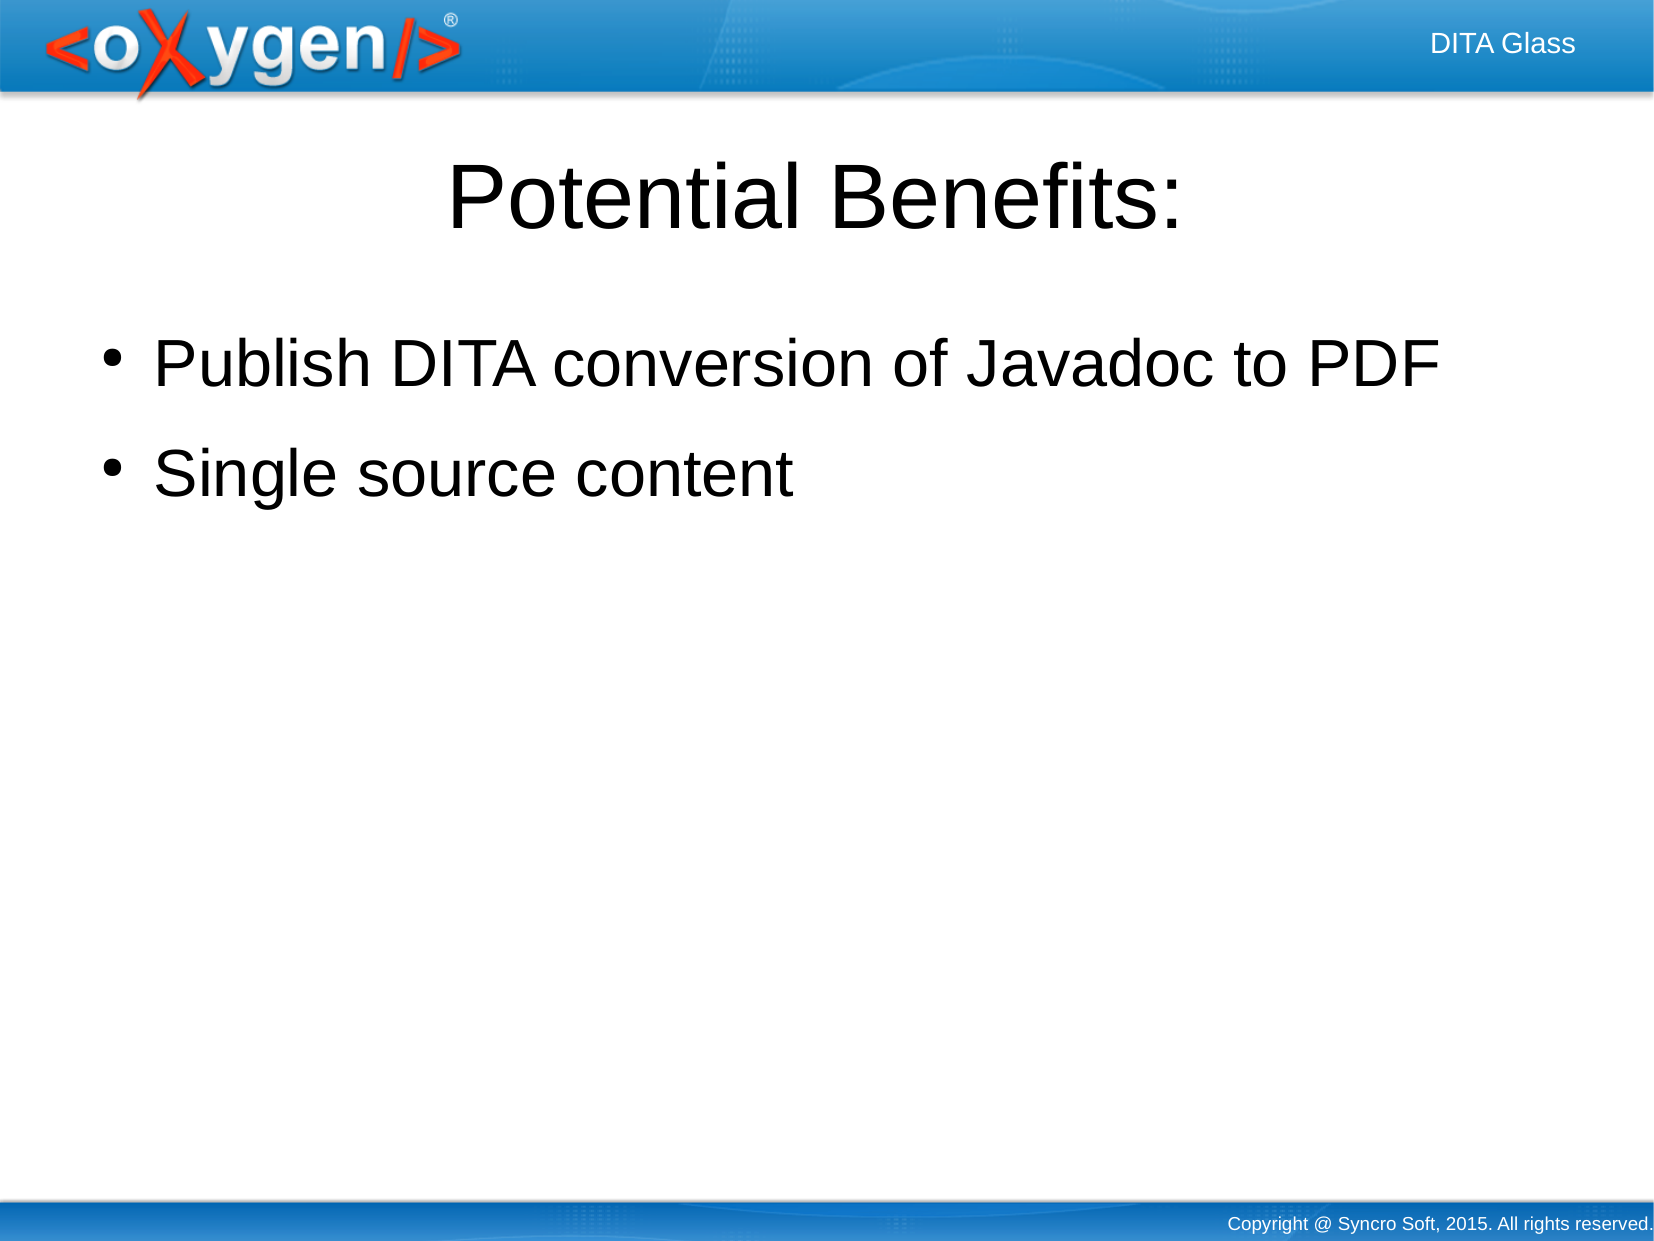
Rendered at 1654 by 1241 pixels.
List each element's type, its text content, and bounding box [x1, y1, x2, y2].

picture [0, 1195, 1654, 1241]
picture [0, 0, 1654, 109]
list Publish DITA conversion of Javadoc to PDF Single source content [82, 319, 1560, 1170]
title Potential Benefits: [82, 87, 1550, 295]
